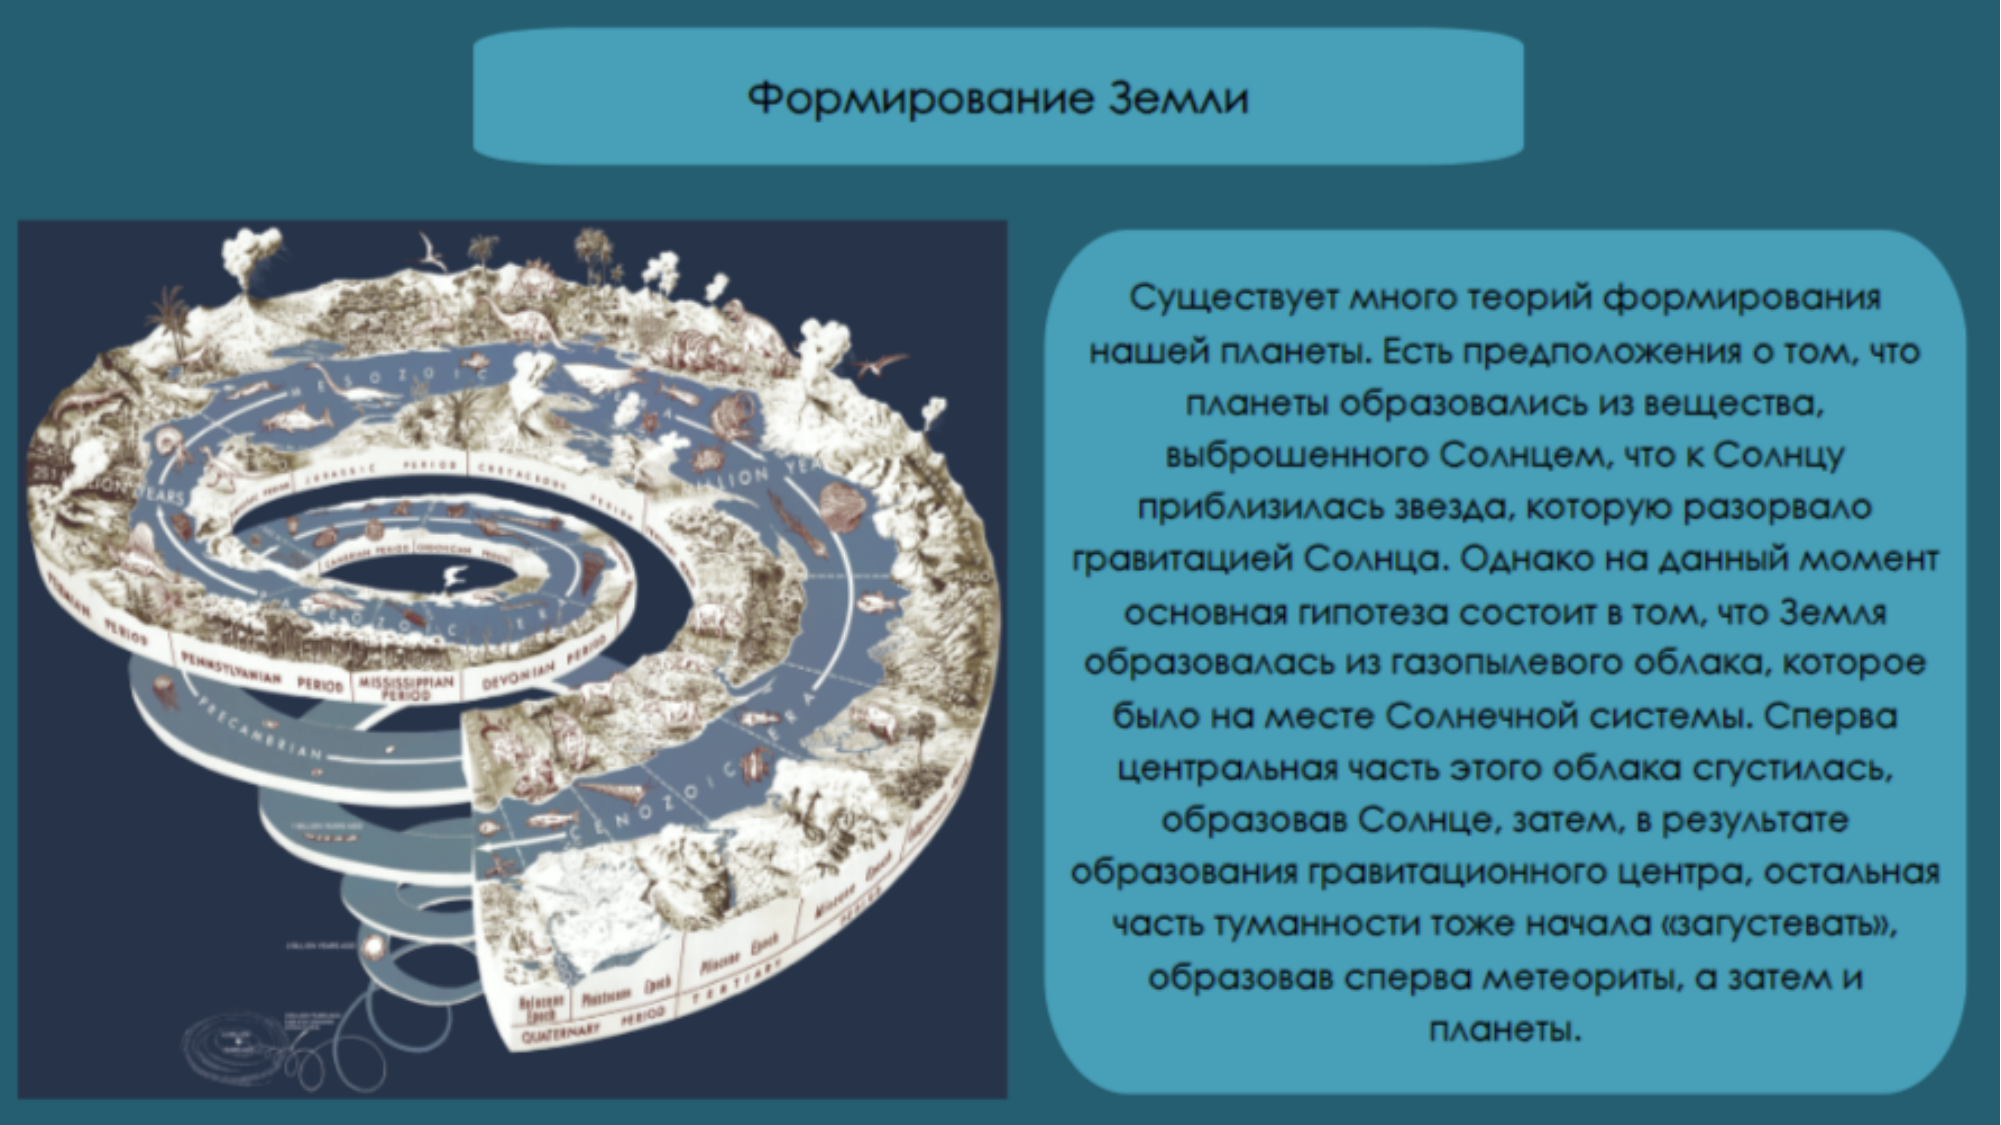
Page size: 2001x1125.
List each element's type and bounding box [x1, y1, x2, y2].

list [0, 0, 2000, 1125]
